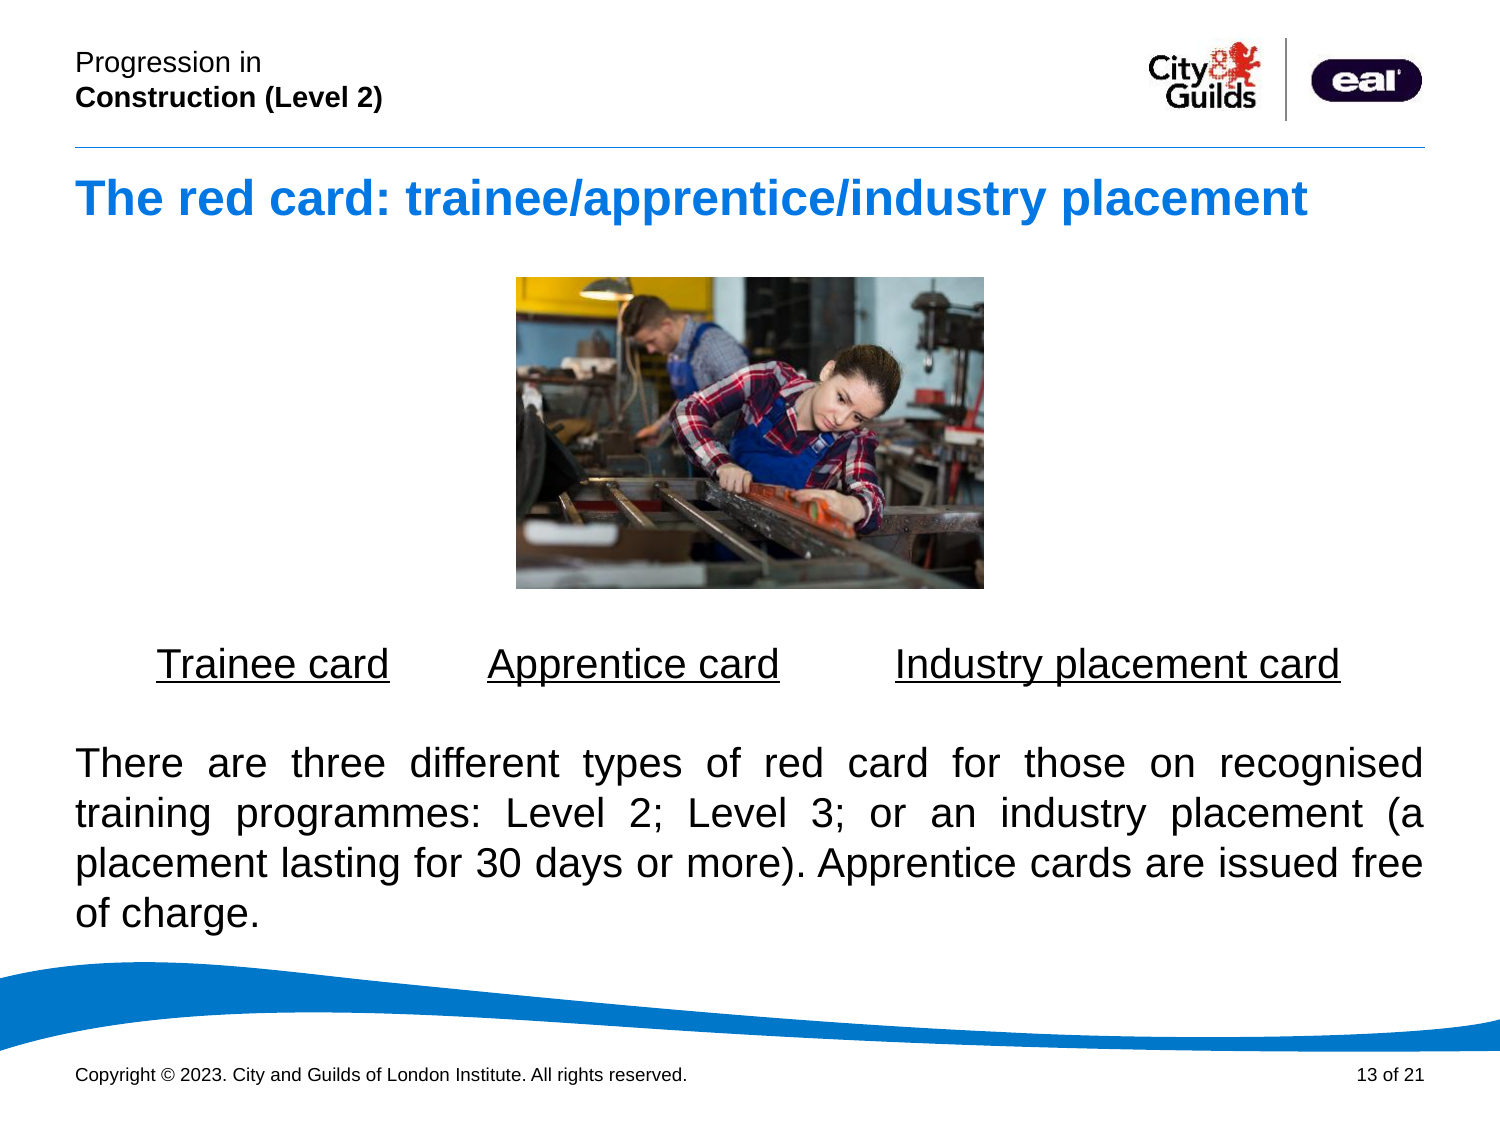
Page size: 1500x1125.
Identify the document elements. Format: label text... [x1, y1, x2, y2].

text_box Apprentice card [472, 629, 879, 695]
text_box Industry placement card [879, 629, 1500, 695]
text_box Trainee card [141, 629, 411, 695]
title The red card: trainee/apprentice/industry placement [74, 165, 1426, 229]
list There are three different types of red card for those on recognised training programmes: Level 2; Level 3; or an industry placement (a placement lasting for 30 days or more). Apprentice cards are issued free of charge. [74, 735, 1426, 957]
picture [1149, 38, 1422, 121]
picture [516, 277, 984, 589]
